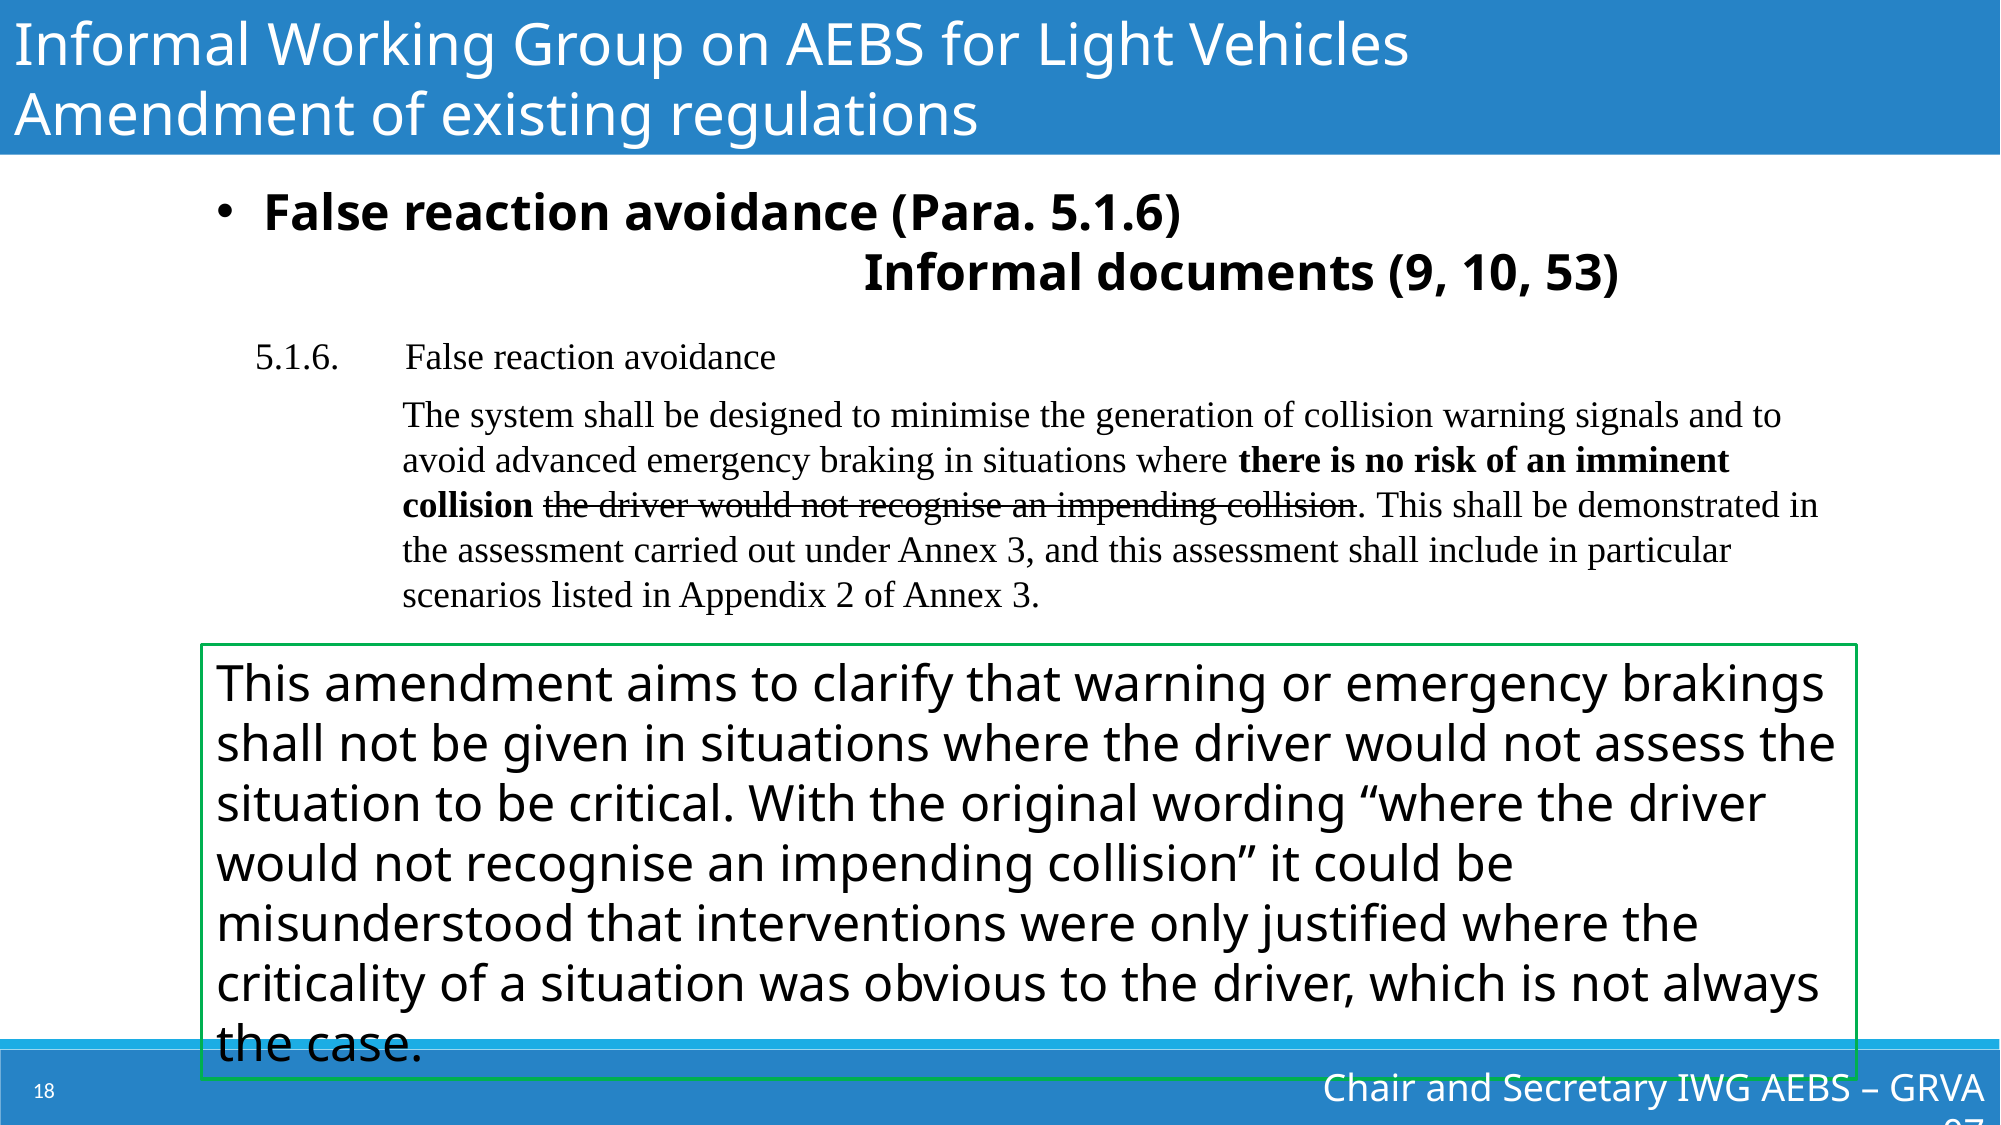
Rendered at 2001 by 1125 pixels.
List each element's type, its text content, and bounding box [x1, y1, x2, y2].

text_box 5.1.6. False reaction avoidance The system shall be designed to minimise the generation of collision warning signals and to avoid advanced emergency braking in situations where there is no risk of an imminent collision the driver would not recognise an impending collision. This shall be demonstrated in the assessment carried out under Annex 3, and this assessment shall include in particular scenarios listed in Appendix 2 of Annex 3. [240, 345, 1840, 623]
text_box Informal Working Group on AEBS for Light Vehicles Amendment of existing regulations [0, 0, 2000, 155]
text_box False reaction avoidance (Para. 5.1.6) Informal documents (9, 10, 53) [201, 172, 1741, 308]
text_box This amendment aims to clarify that warning or emergency brakings shall not be given in situations where the driver would not assess the situation to be critical. With the original wording “where the driver would not recognise an impending collision” it could be misunderstood that interventions were only justified where the criticality of a situation was obvious to the driver, which is not always the case. [201, 644, 1857, 1079]
text_box Chair and Secretary IWG AEBS – GRVA 07 [1263, 1056, 2000, 1125]
slide_number 18 [0, 1059, 70, 1120]
